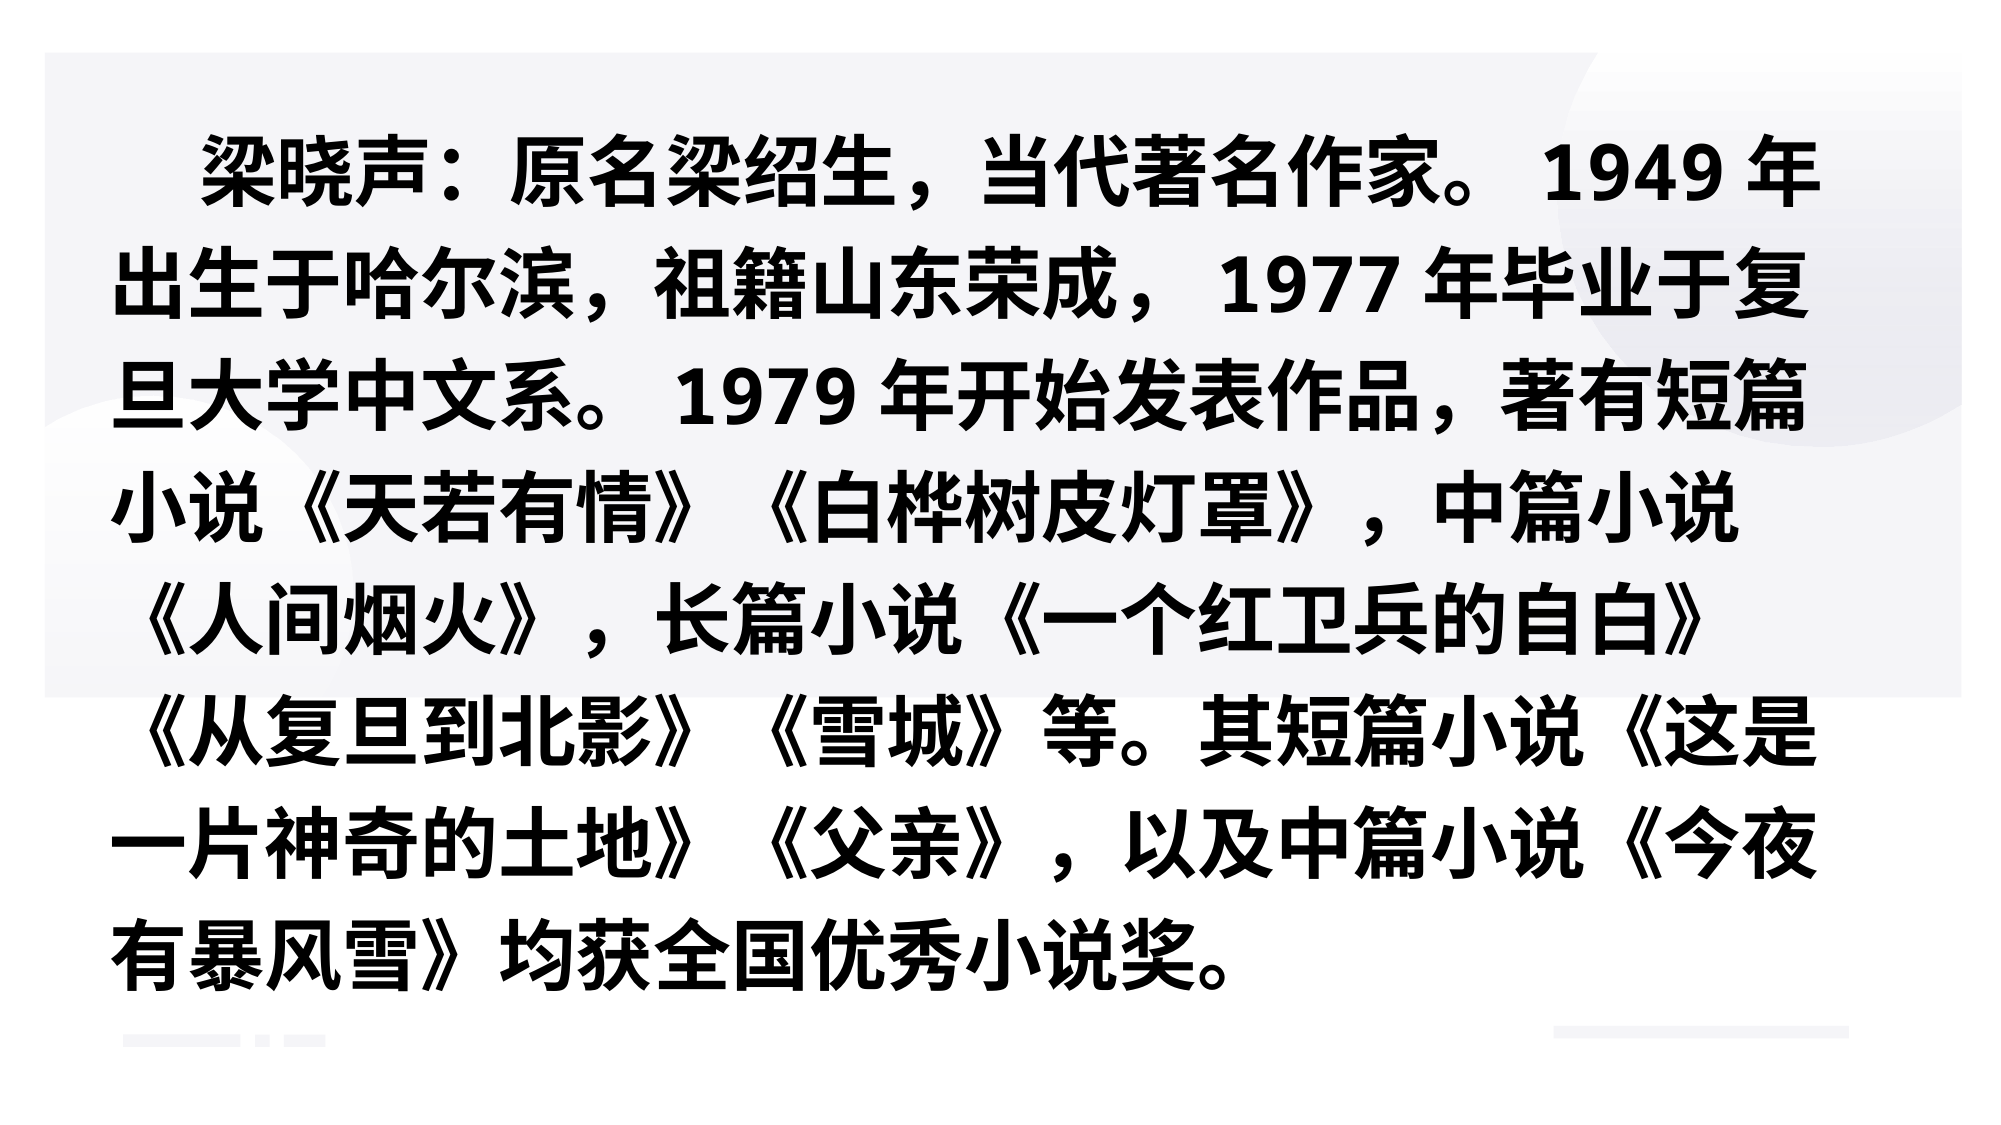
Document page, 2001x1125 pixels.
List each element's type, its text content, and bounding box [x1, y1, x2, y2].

text_box 梁晓声：原名梁绍生，当代著名作家。1949年出生于哈尔滨，祖籍山东荣成，1977年毕业于复旦大学中文系。1979年开始发表作品，著有短篇小说《天若有情》《白桦树皮灯罩》，中篇小说《人间烟火》，长篇小说《一个红卫兵的自白》《从复旦到北影》《雪城》等。其短篇小说《这是一片神奇的土地》《父亲》，以及中篇小说《今夜有暴风雪》均获全国优秀小说奖。 [94, 96, 1865, 1008]
